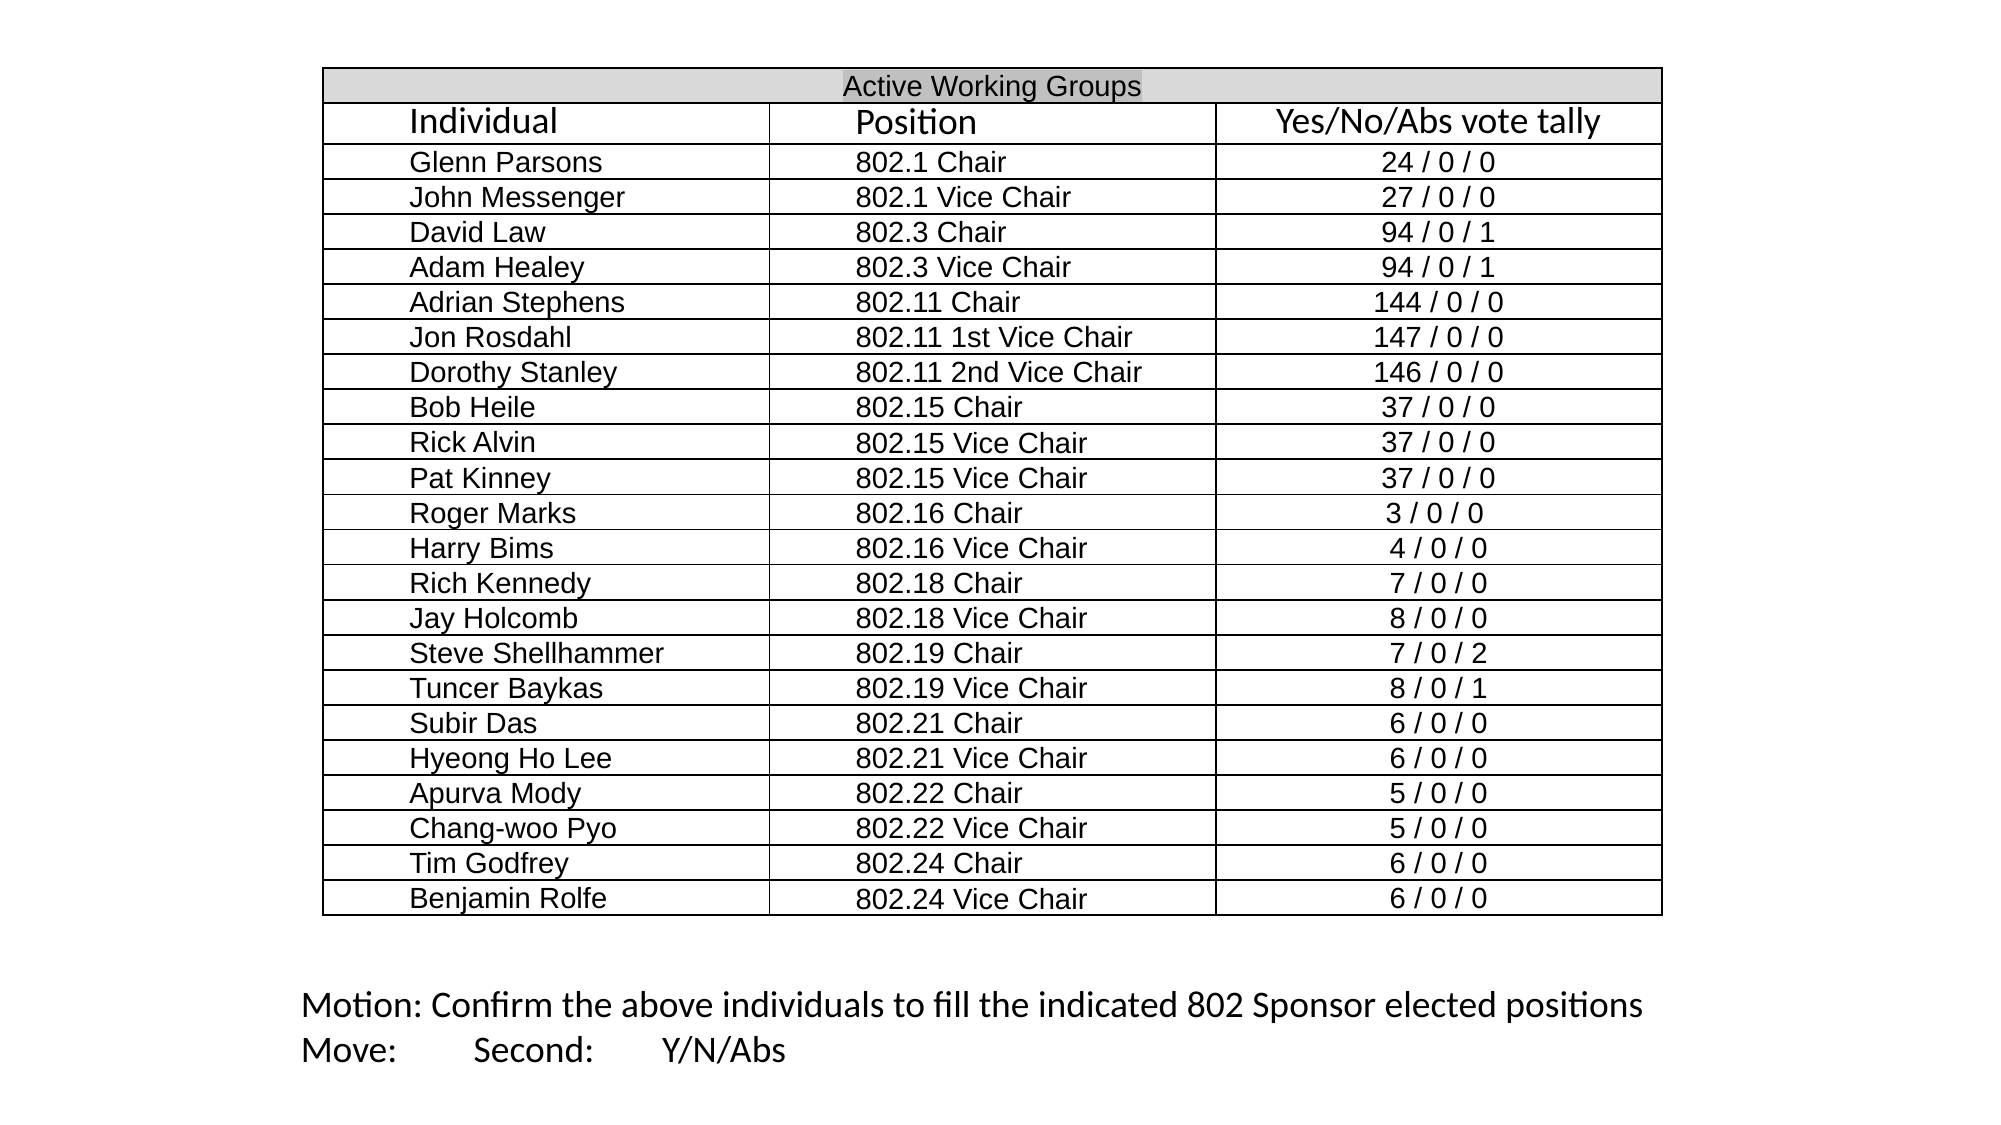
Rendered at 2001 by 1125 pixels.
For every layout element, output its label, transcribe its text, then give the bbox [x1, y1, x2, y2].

table_cell 4 / 0 / 0 [1217, 530, 1661, 564]
table_cell 802.16 Chair [770, 495, 1215, 529]
table_cell 6 / 0 / 0 [1217, 846, 1661, 879]
table_cell Tim Godfrey [324, 846, 769, 879]
table_cell 147 / 0 / 0 [1217, 320, 1661, 353]
table_cell 802.19 Chair [770, 636, 1215, 669]
table_cell Bob Heile [324, 390, 769, 423]
table_cell 802.3 Vice Chair [770, 250, 1215, 283]
table_cell Subir Das [324, 706, 769, 739]
table_cell Rick Alvin [324, 425, 769, 458]
table_cell Rich Kennedy [324, 565, 769, 599]
table_cell 24 / 0 / 0 [1217, 145, 1661, 178]
table_cell 802.15 Vice Chair [770, 460, 1215, 494]
table_cell 802.22 Vice Chair [770, 811, 1215, 844]
table_cell 802.24 Vice Chair [770, 881, 1215, 914]
table_cell 94 / 0 / 1 [1217, 215, 1661, 248]
table_cell 802.22 Chair [770, 776, 1215, 809]
table_cell Position [770, 104, 1215, 143]
table_header Active Working Groups [324, 69, 1661, 102]
table_cell Chang-woo Pyo [324, 811, 769, 844]
table_cell 802.21 Vice Chair [770, 741, 1215, 774]
table_cell 802.21 Chair [770, 706, 1215, 739]
table_cell 802.11 1st Vice Chair [770, 320, 1215, 353]
table_cell Harry Bims [324, 530, 769, 564]
table_cell Steve Shellhammer [324, 636, 769, 669]
table_cell Individual [324, 104, 769, 143]
table_cell Jay Holcomb [324, 601, 769, 634]
table_cell 27 / 0 / 0 [1217, 180, 1661, 213]
table_cell 8 / 0 / 0 [1217, 601, 1661, 634]
table_cell Benjamin Rolfe [324, 881, 769, 914]
table_cell Roger Marks [324, 495, 769, 529]
table_cell 5 / 0 / 0 [1217, 811, 1661, 844]
table_cell Hyeong Ho Lee [324, 741, 769, 774]
table_cell 146 / 0 / 0 [1217, 355, 1661, 388]
table_cell 3 / 0 / 0 [1217, 495, 1661, 529]
table_cell Adam Healey [324, 250, 769, 283]
table_cell 802.24 Chair [770, 846, 1215, 879]
table_cell Jon Rosdahl [324, 320, 769, 353]
table_cell 802.18 Chair [770, 565, 1215, 599]
text_box Motion: Confirm the above individuals to fill the indicated 802 Sponsor elected positions Move: Second: Y/N/Abs [286, 972, 1660, 1078]
table_cell Tuncer Baykas [324, 671, 769, 704]
table_cell 37 / 0 / 0 [1217, 425, 1661, 458]
table_cell David Law [324, 215, 769, 248]
table_cell 6 / 0 / 0 [1217, 706, 1661, 739]
table_cell Pat Kinney [324, 460, 769, 494]
table_cell 37 / 0 / 0 [1217, 390, 1661, 423]
table_cell 37 / 0 / 0 [1217, 460, 1661, 494]
table_cell 144 / 0 / 0 [1217, 285, 1661, 318]
table_cell Dorothy Stanley [324, 355, 769, 388]
table_cell Apurva Mody [324, 776, 769, 809]
table_cell 7 / 0 / 2 [1217, 636, 1661, 669]
table_cell Adrian Stephens [324, 285, 769, 318]
table_cell Yes/No/Abs vote tally [1217, 104, 1661, 143]
table_cell 6 / 0 / 0 [1217, 881, 1661, 914]
table_cell 94 / 0 / 1 [1217, 250, 1661, 283]
table_cell 802.19 Vice Chair [770, 671, 1215, 704]
table_cell Glenn Parsons [324, 145, 769, 178]
table_cell John Messenger [324, 180, 769, 213]
table_cell 802.11 Chair [770, 285, 1215, 318]
table_cell 802.1 Chair [770, 145, 1215, 178]
table_cell 802.3 Chair [770, 215, 1215, 248]
table_cell 8 / 0 / 1 [1217, 671, 1661, 704]
table_cell 802.18 Vice Chair [770, 601, 1215, 634]
table_cell 802.16 Vice Chair [770, 530, 1215, 564]
table_cell 802.15 Chair [770, 390, 1215, 423]
table_cell 802.15 Vice Chair [770, 425, 1215, 458]
table_cell 7 / 0 / 0 [1217, 565, 1661, 599]
table_cell 802.11 2nd Vice Chair [770, 355, 1215, 388]
table_cell 802.1 Vice Chair [770, 180, 1215, 213]
table_cell 5 / 0 / 0 [1217, 776, 1661, 809]
table_cell 6 / 0 / 0 [1217, 741, 1661, 774]
